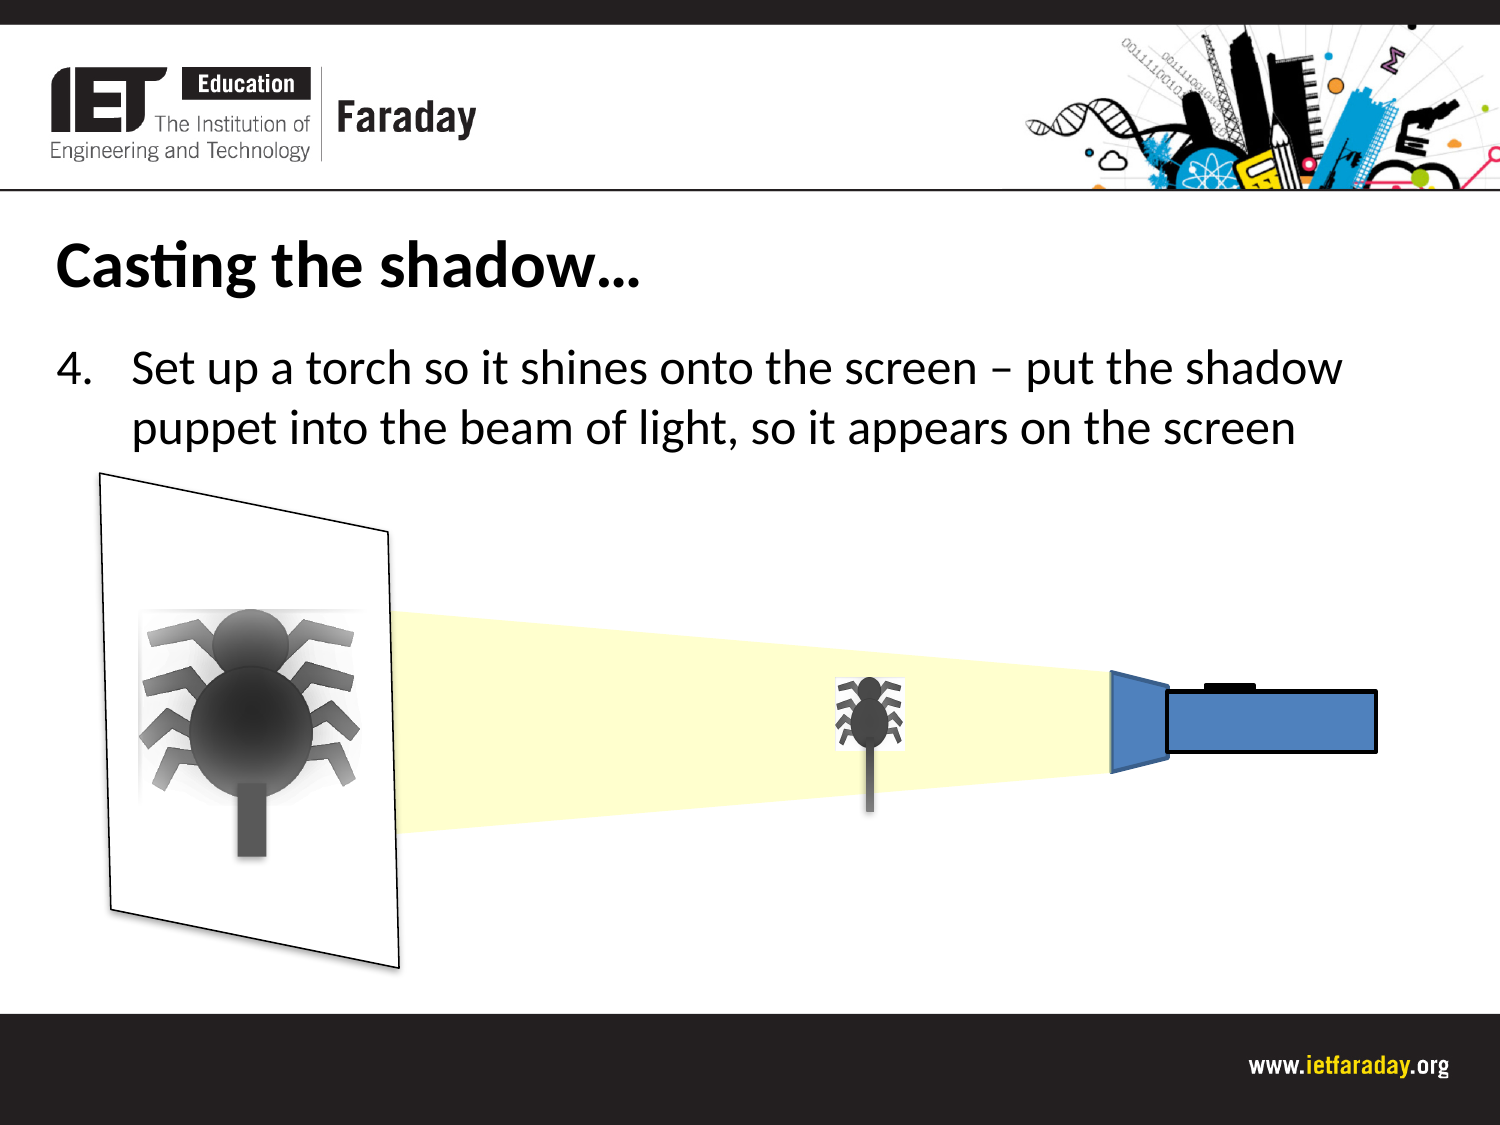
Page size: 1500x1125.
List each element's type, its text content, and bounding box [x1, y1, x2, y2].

text_box Casting the shadow… [41, 212, 1105, 308]
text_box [53, 507, 1377, 934]
text_box Set up a torch so it shines onto the screen – put the shadow puppet into the beam of light, so it appears on the screen [41, 327, 1388, 463]
picture [0, 0, 1500, 1125]
